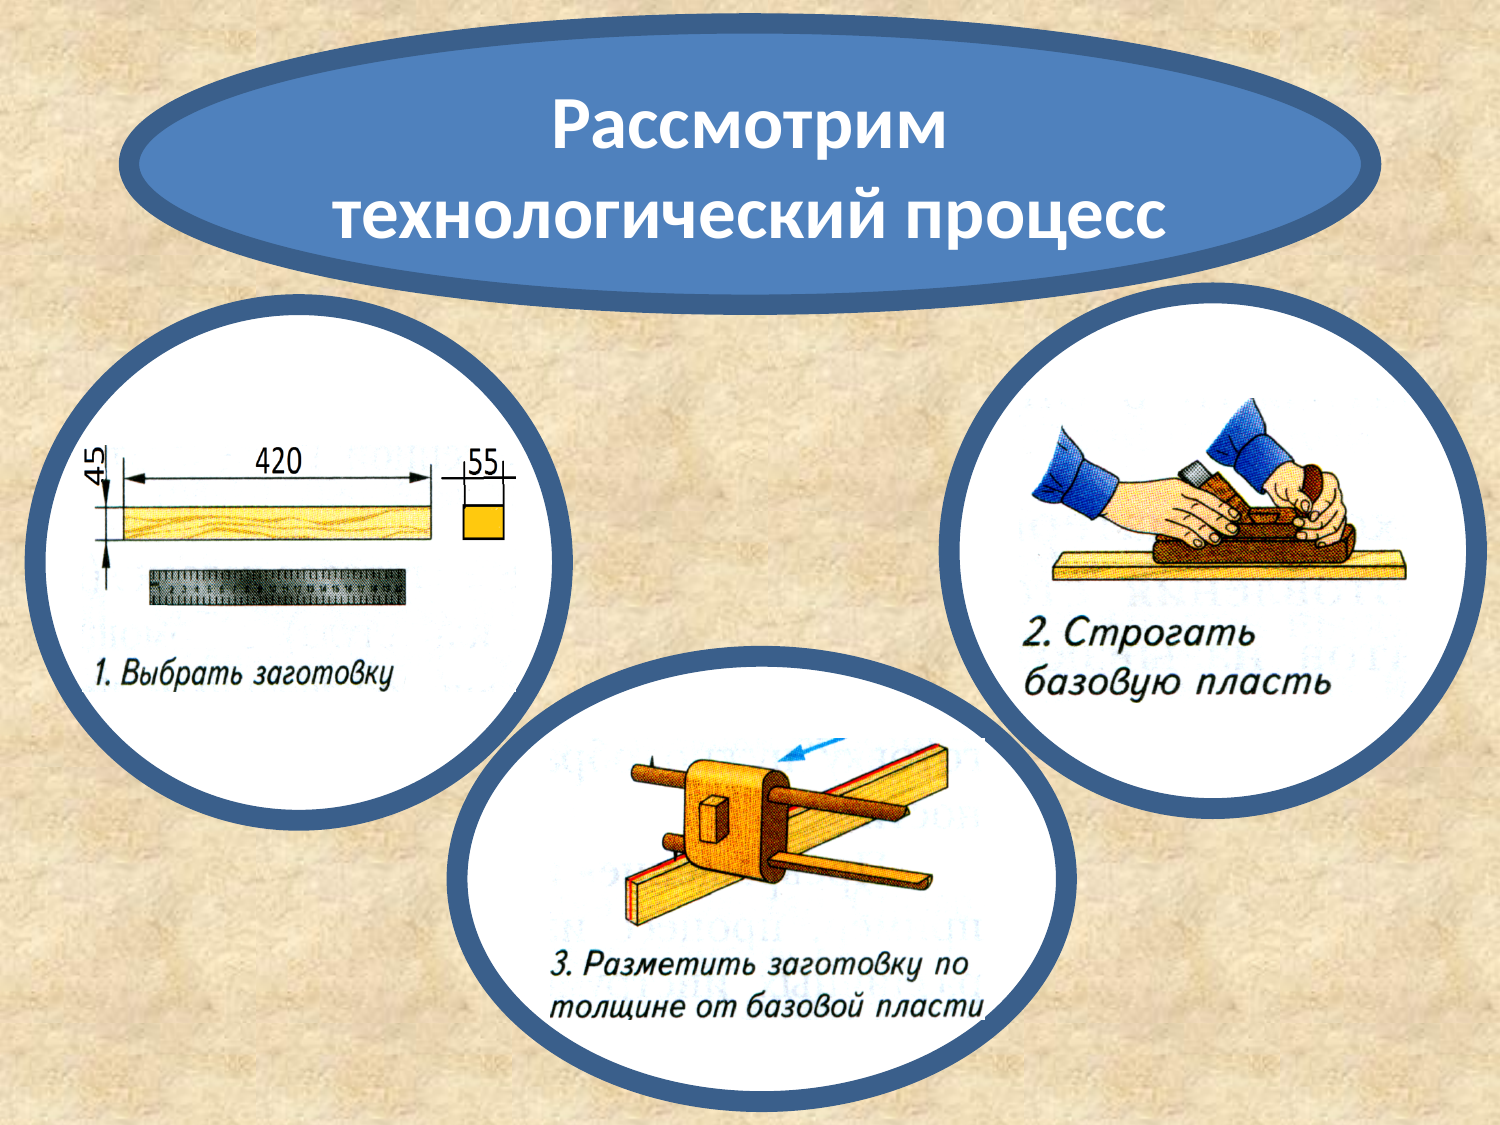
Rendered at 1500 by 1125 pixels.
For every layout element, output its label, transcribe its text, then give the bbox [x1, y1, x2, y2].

text_box [32, 302, 565, 823]
text_box [947, 290, 1479, 811]
text_box Рассмотрим технологический процесс [126, 21, 1374, 307]
picture [0, 0, 1500, 1125]
text_box [454, 654, 1069, 1104]
